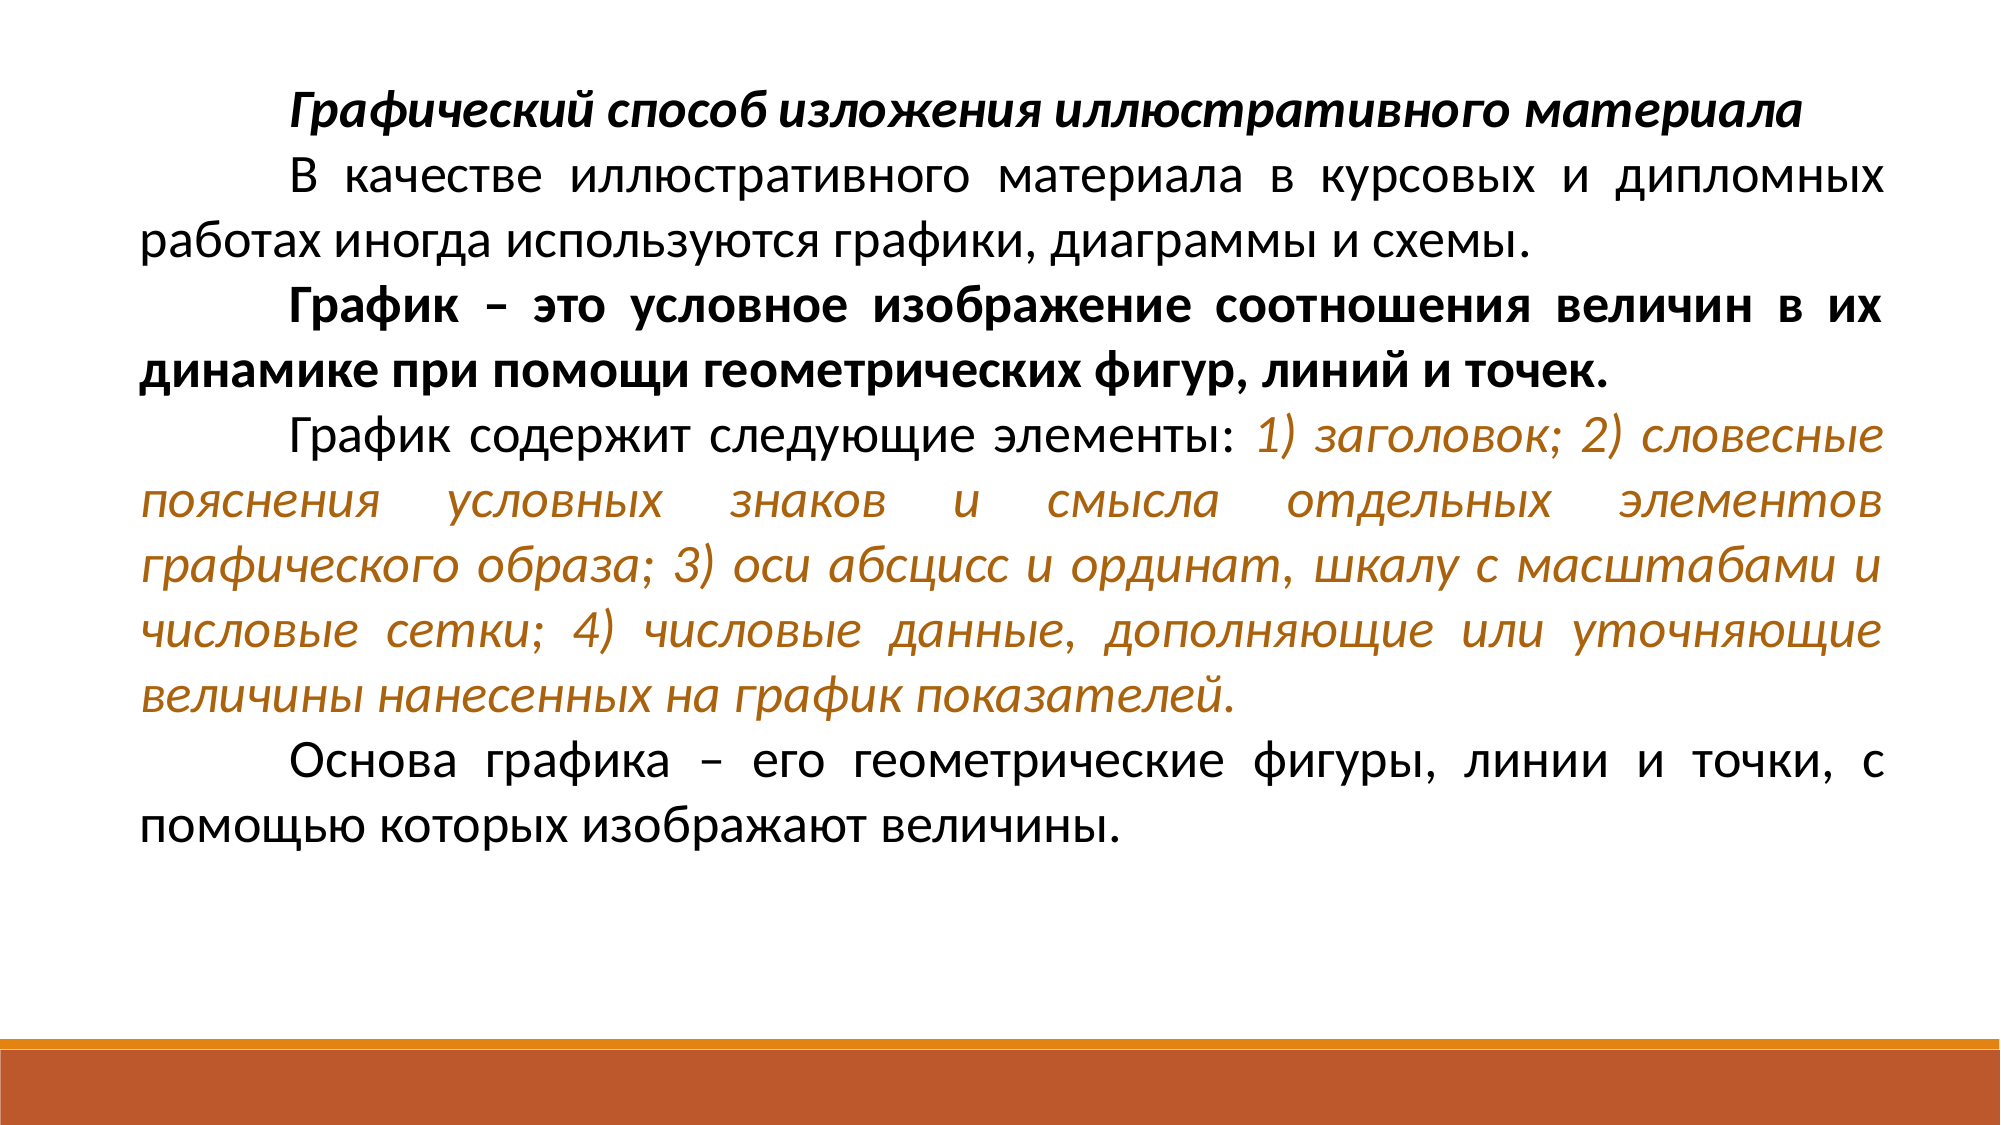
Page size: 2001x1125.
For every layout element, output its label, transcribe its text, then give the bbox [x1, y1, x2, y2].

text_box Графический способ изложения иллюстративного материала В качестве иллюстративного материала в курсовых и дипломных работах иногда используются графики, диаграммы и схемы. График – это условное изображение соотношения величин в их динамике при помощи геометрических фигур, линий и точек. График содержит следующие элементы: 1) заголовок; 2) словесные пояснения условных знаков и смысла отдельных элементов графического образа; 3) оси абсцисс и ординат, шкалу с масштабами и числовые сетки; 4) числовые данные, дополняющие или уточняющие величины нанесенных на график показателей. Основа графика – его геометрические фигуры, линии и точки, с помощью которых изображают величины. [125, 66, 1900, 861]
